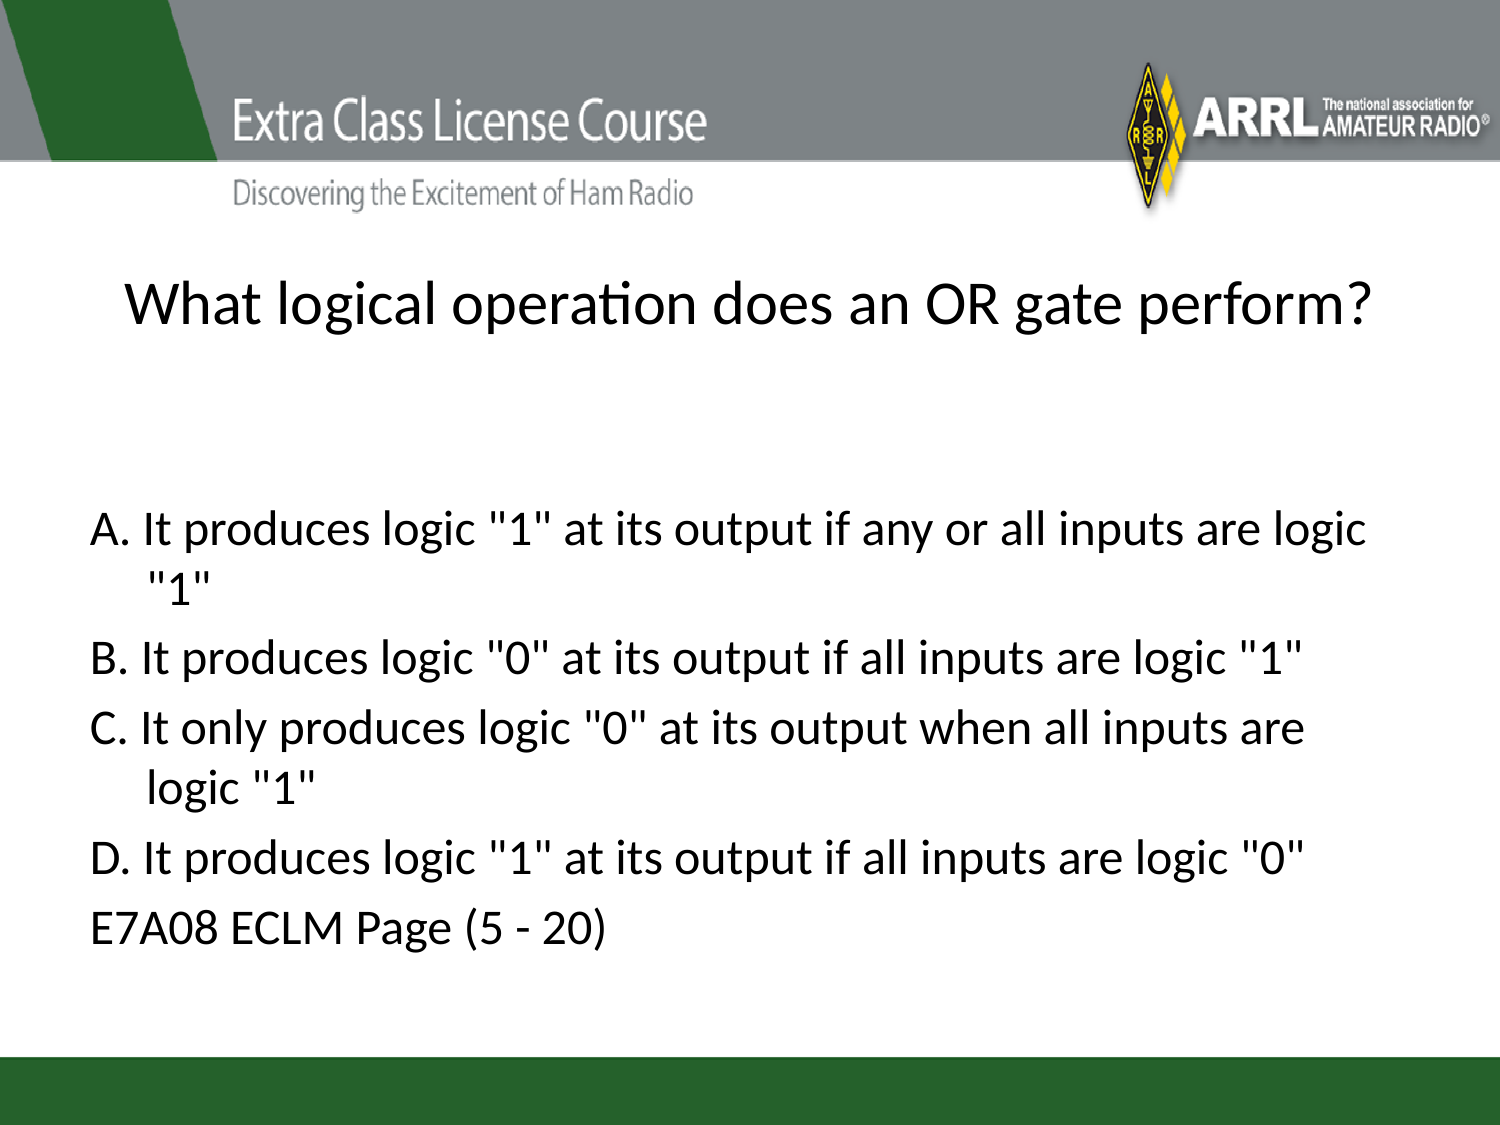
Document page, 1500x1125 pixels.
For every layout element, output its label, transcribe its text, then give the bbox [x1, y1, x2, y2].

title What logical operation does an OR gate perform? [75, 254, 1425, 435]
picture [0, 0, 1500, 1125]
list A. It produces logic "1" at its output if any or all inputs are logic "1" B. It produces logic "0" at its output if all inputs are logic "1" C. It only produces logic "0" at its output when all inputs are logic "1" D. It produces logic "1" at its output if all inputs are logic "0" E7A08 ECLM Page (5 - 20) [75, 487, 1425, 1005]
